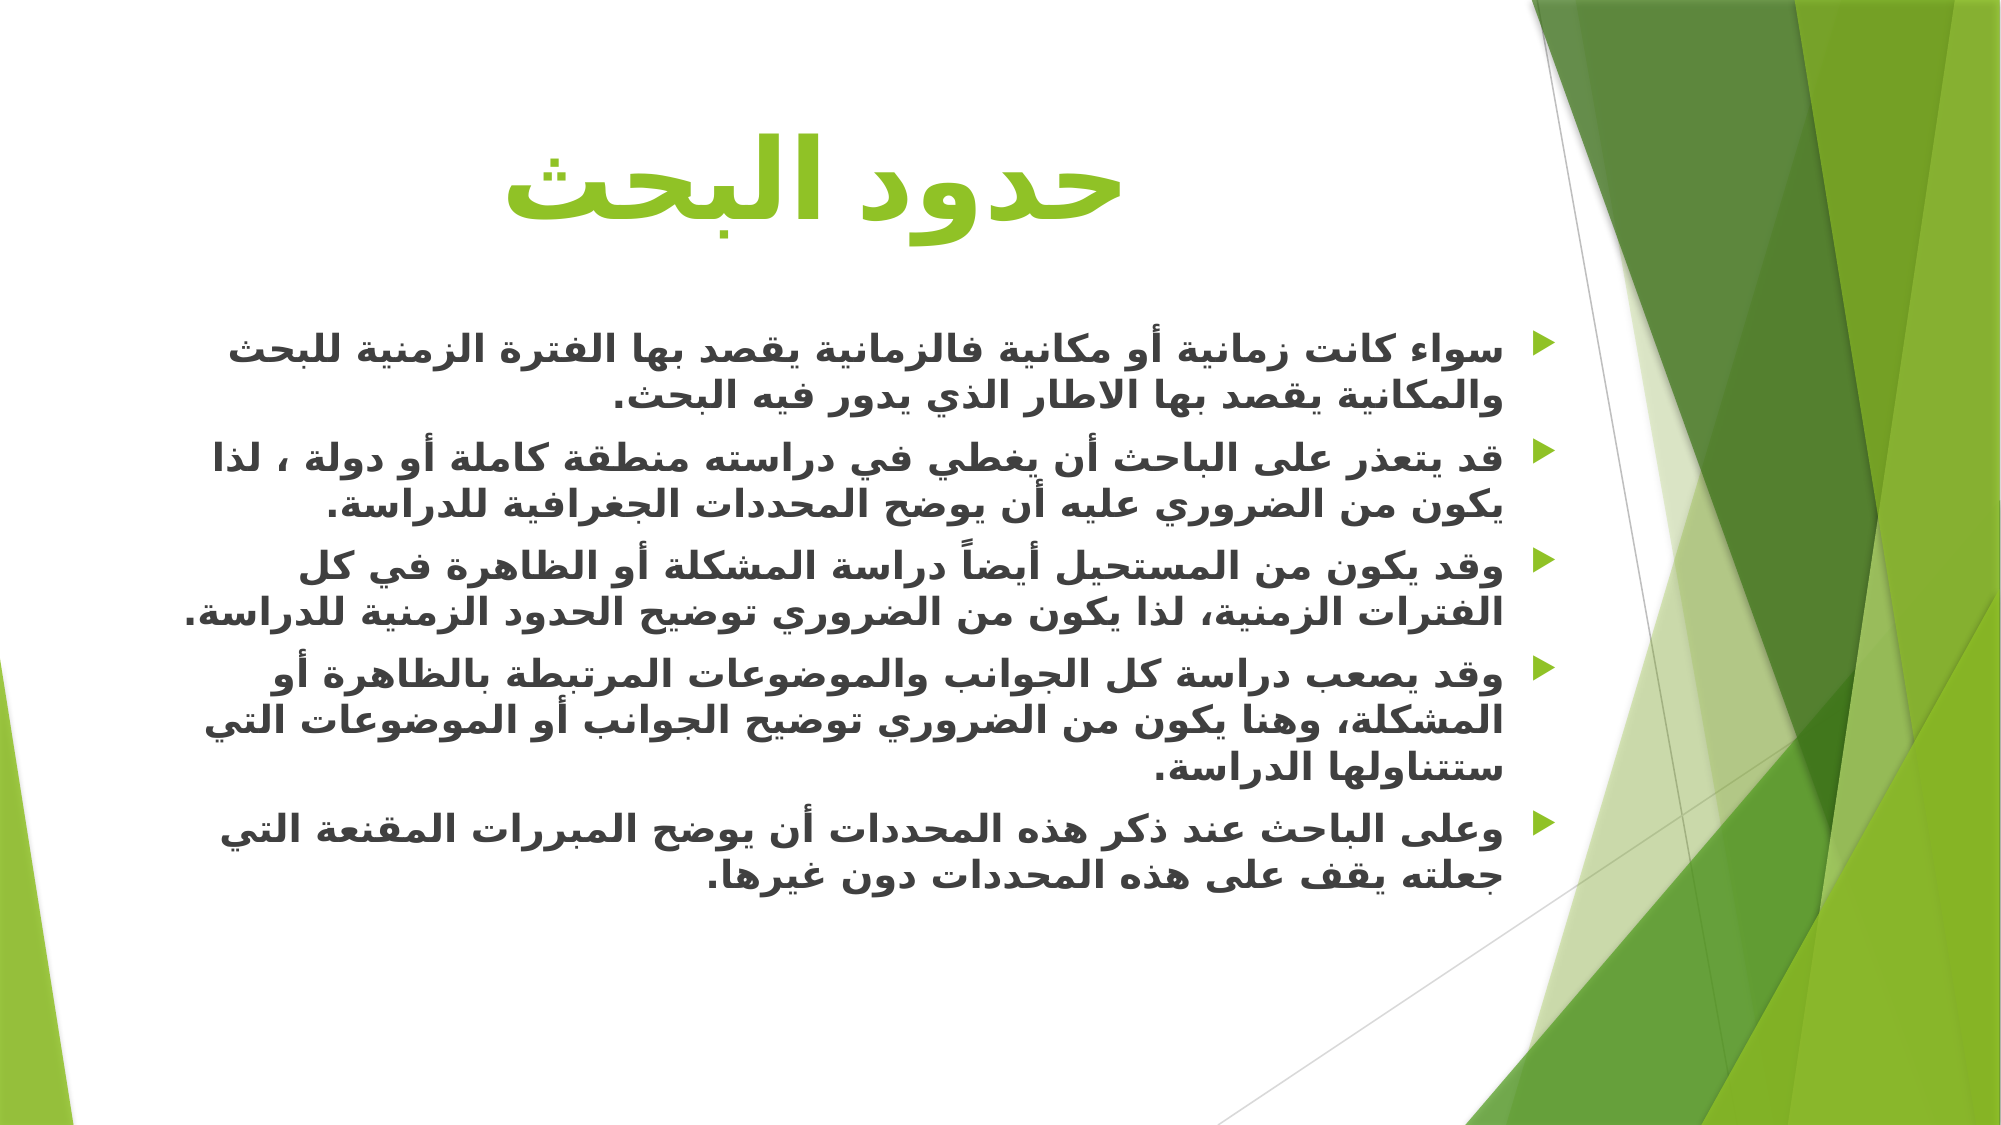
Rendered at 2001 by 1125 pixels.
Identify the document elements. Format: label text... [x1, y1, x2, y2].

title حدود البحث [111, 99, 1522, 317]
list سواء كانت زمانية أو مكانية فالزمانية يقصد بها الفترة الزمنية للبحث والمكانية يقصد بها الاطار الذي يدور فيه البحث. قد يتعذر على الباحث أن يغطي في دراسته منطقة كاملة أو دولة ، لذا يكون من الضروري عليه أن يوضح المحددات الجغرافية للدراسة. وقد يكون من المستحيل أيضاً دراسة المشكلة أو الظاهرة في كل الفترات الزمنية، لذا يكون من الضروري توضيح الحدود الزمنية للدراسة. وقد يصعب دراسة كل الجوانب والموضوعات المرتبطة بالظاهرة أو المشكلة، وهنا يكون من الضروري توضيح الجوانب أو الموضوعات التي ستتناولها الدراسة. وعلى الباحث عند ذكر هذه المحددات أن يوضح المبررات المقنعة التي جعلته يقف على هذه المحددات دون غيرها. [156, 316, 1567, 954]
